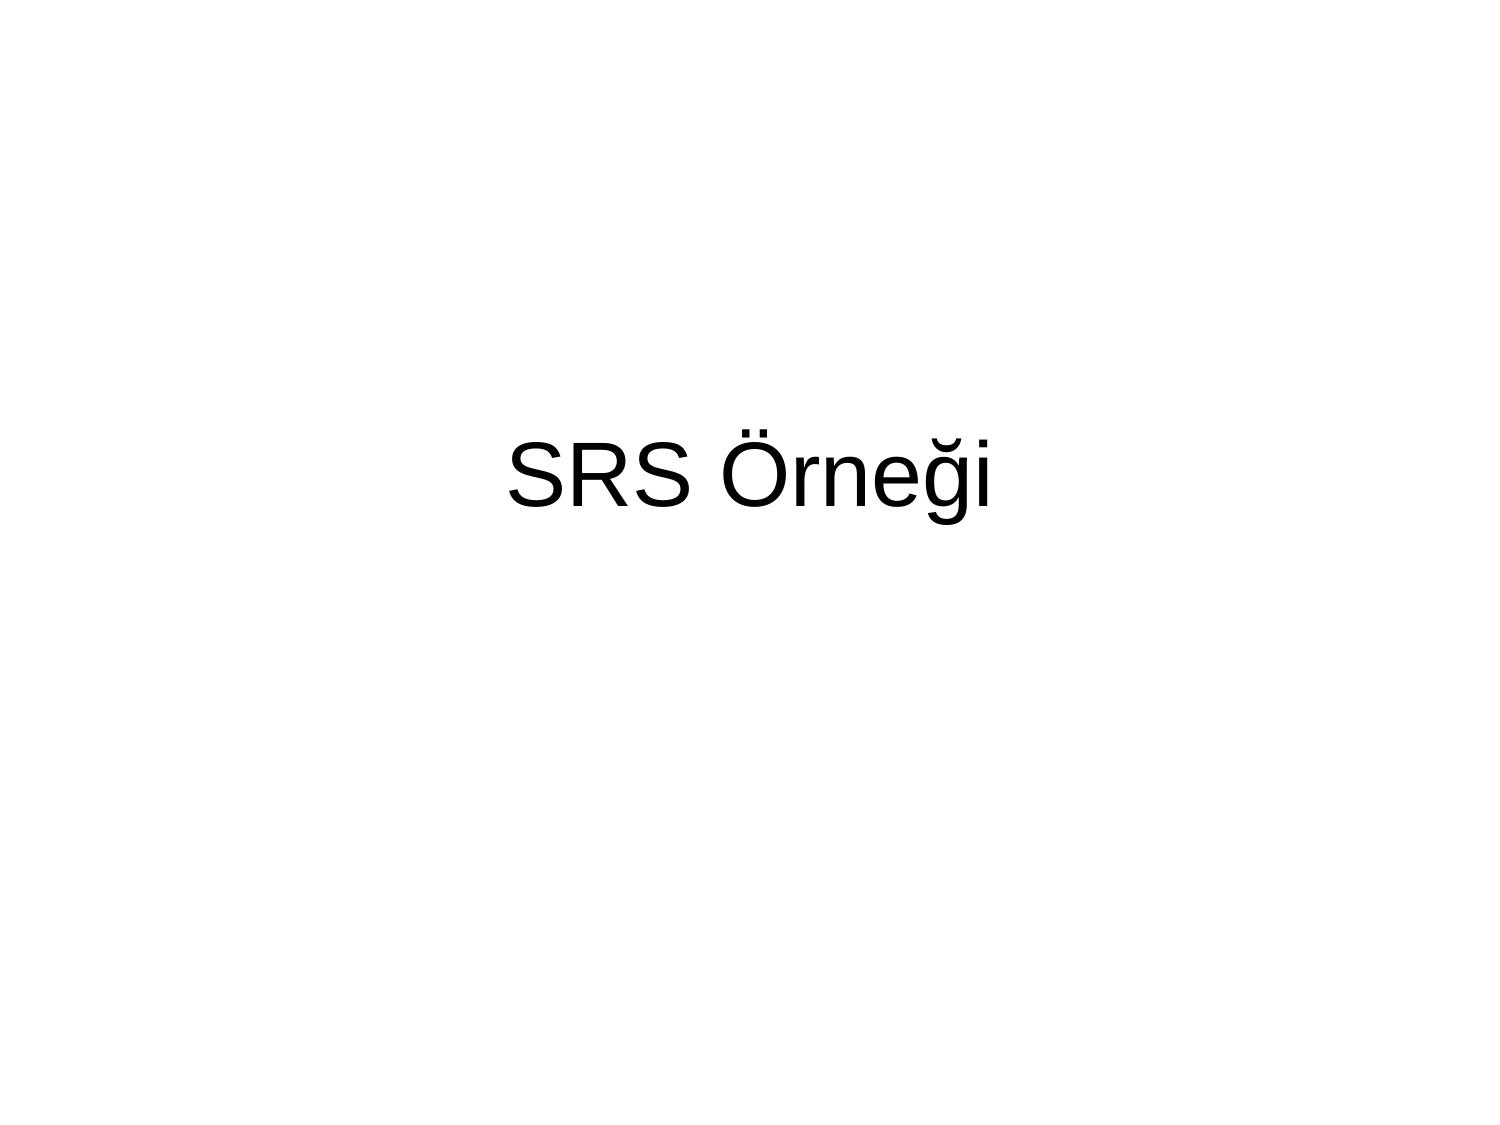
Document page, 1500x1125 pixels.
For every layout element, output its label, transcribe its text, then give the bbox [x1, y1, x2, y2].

title SRS Örneği [112, 349, 1388, 591]
